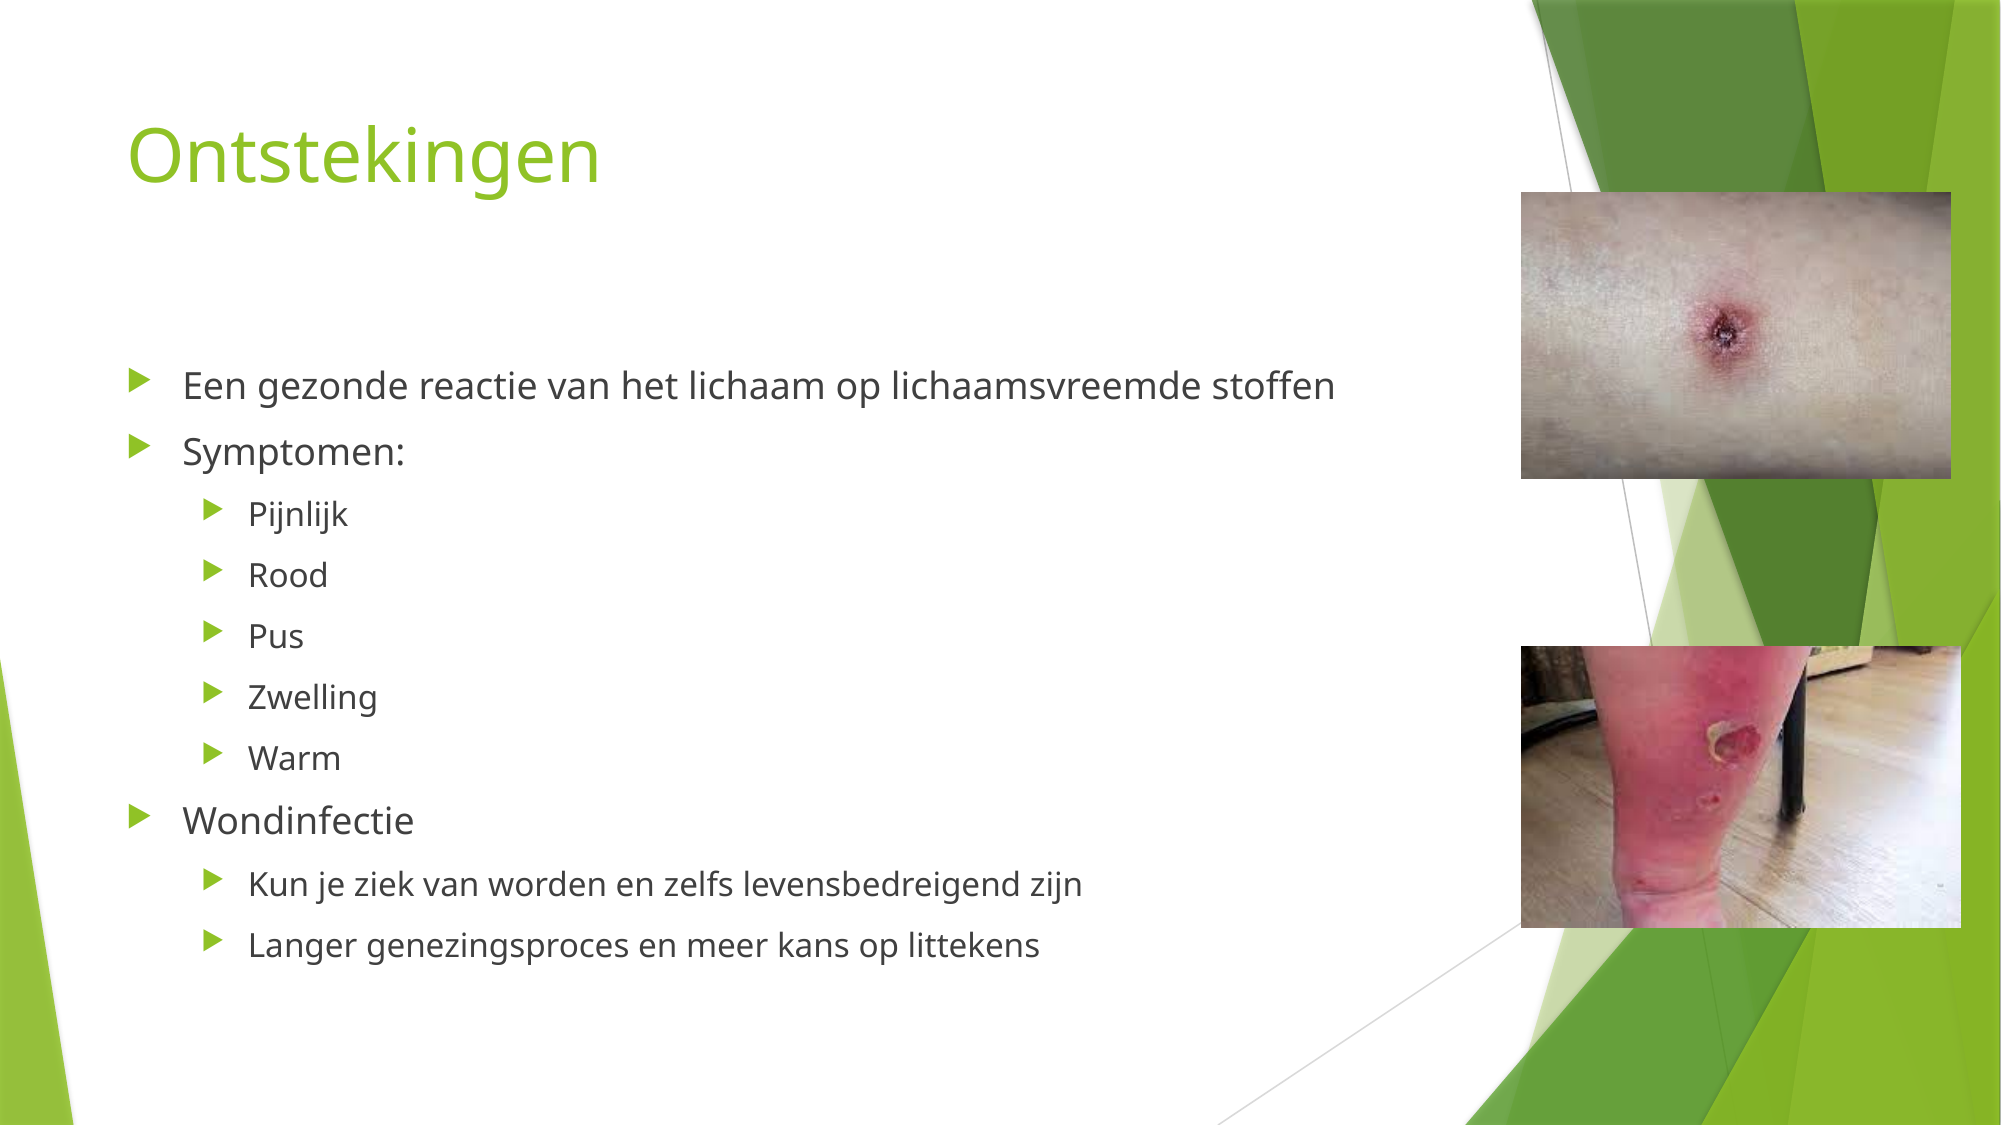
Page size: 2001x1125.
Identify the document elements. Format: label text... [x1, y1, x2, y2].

picture [1520, 191, 1952, 479]
title Ontstekingen [111, 99, 1522, 317]
list Een gezonde reactie van het lichaam op lichaamsvreemde stoffen Symptomen: Pijnlijk Rood Pus Zwelling Warm Wondinfectie Kun je ziek van worden en zelfs levensbedreigend zijn Langer genezingsproces en meer kans op littekens [111, 354, 1522, 992]
picture [1520, 645, 1961, 928]
